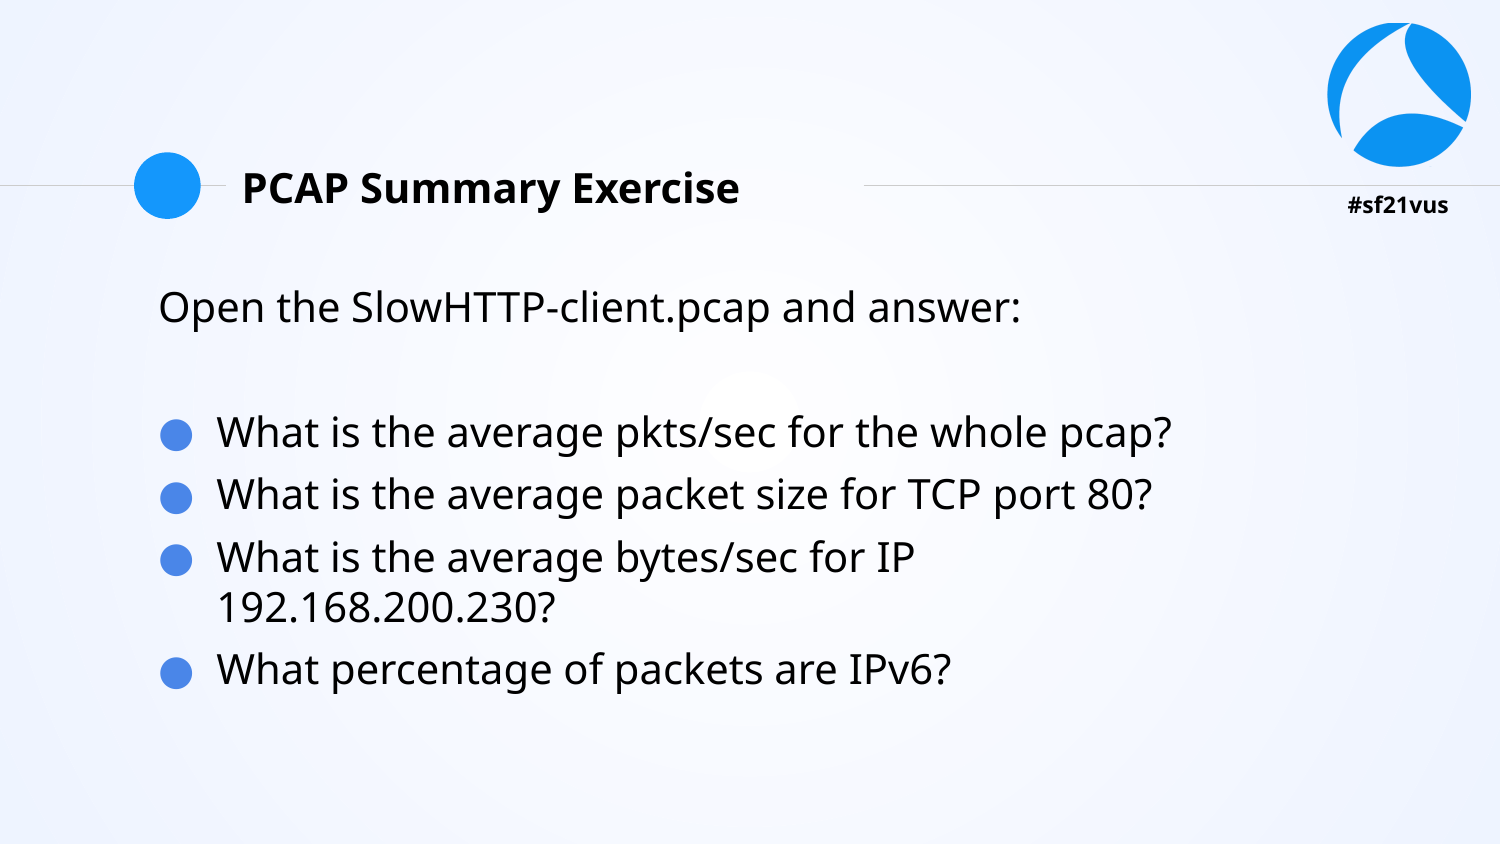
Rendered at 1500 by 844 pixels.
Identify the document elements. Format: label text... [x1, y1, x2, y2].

title PCAP Summary Exercise [226, 151, 863, 223]
picture [1327, 23, 1471, 167]
list Open the SlowHTTP-client.pcap and answer: What is the average pkts/sec for the whole pcap? What is the average packet size for TCP port 80? What is the average bytes/sec for IP 192.168.200.230? What percentage of packets are IPv6? [126, 265, 1265, 796]
